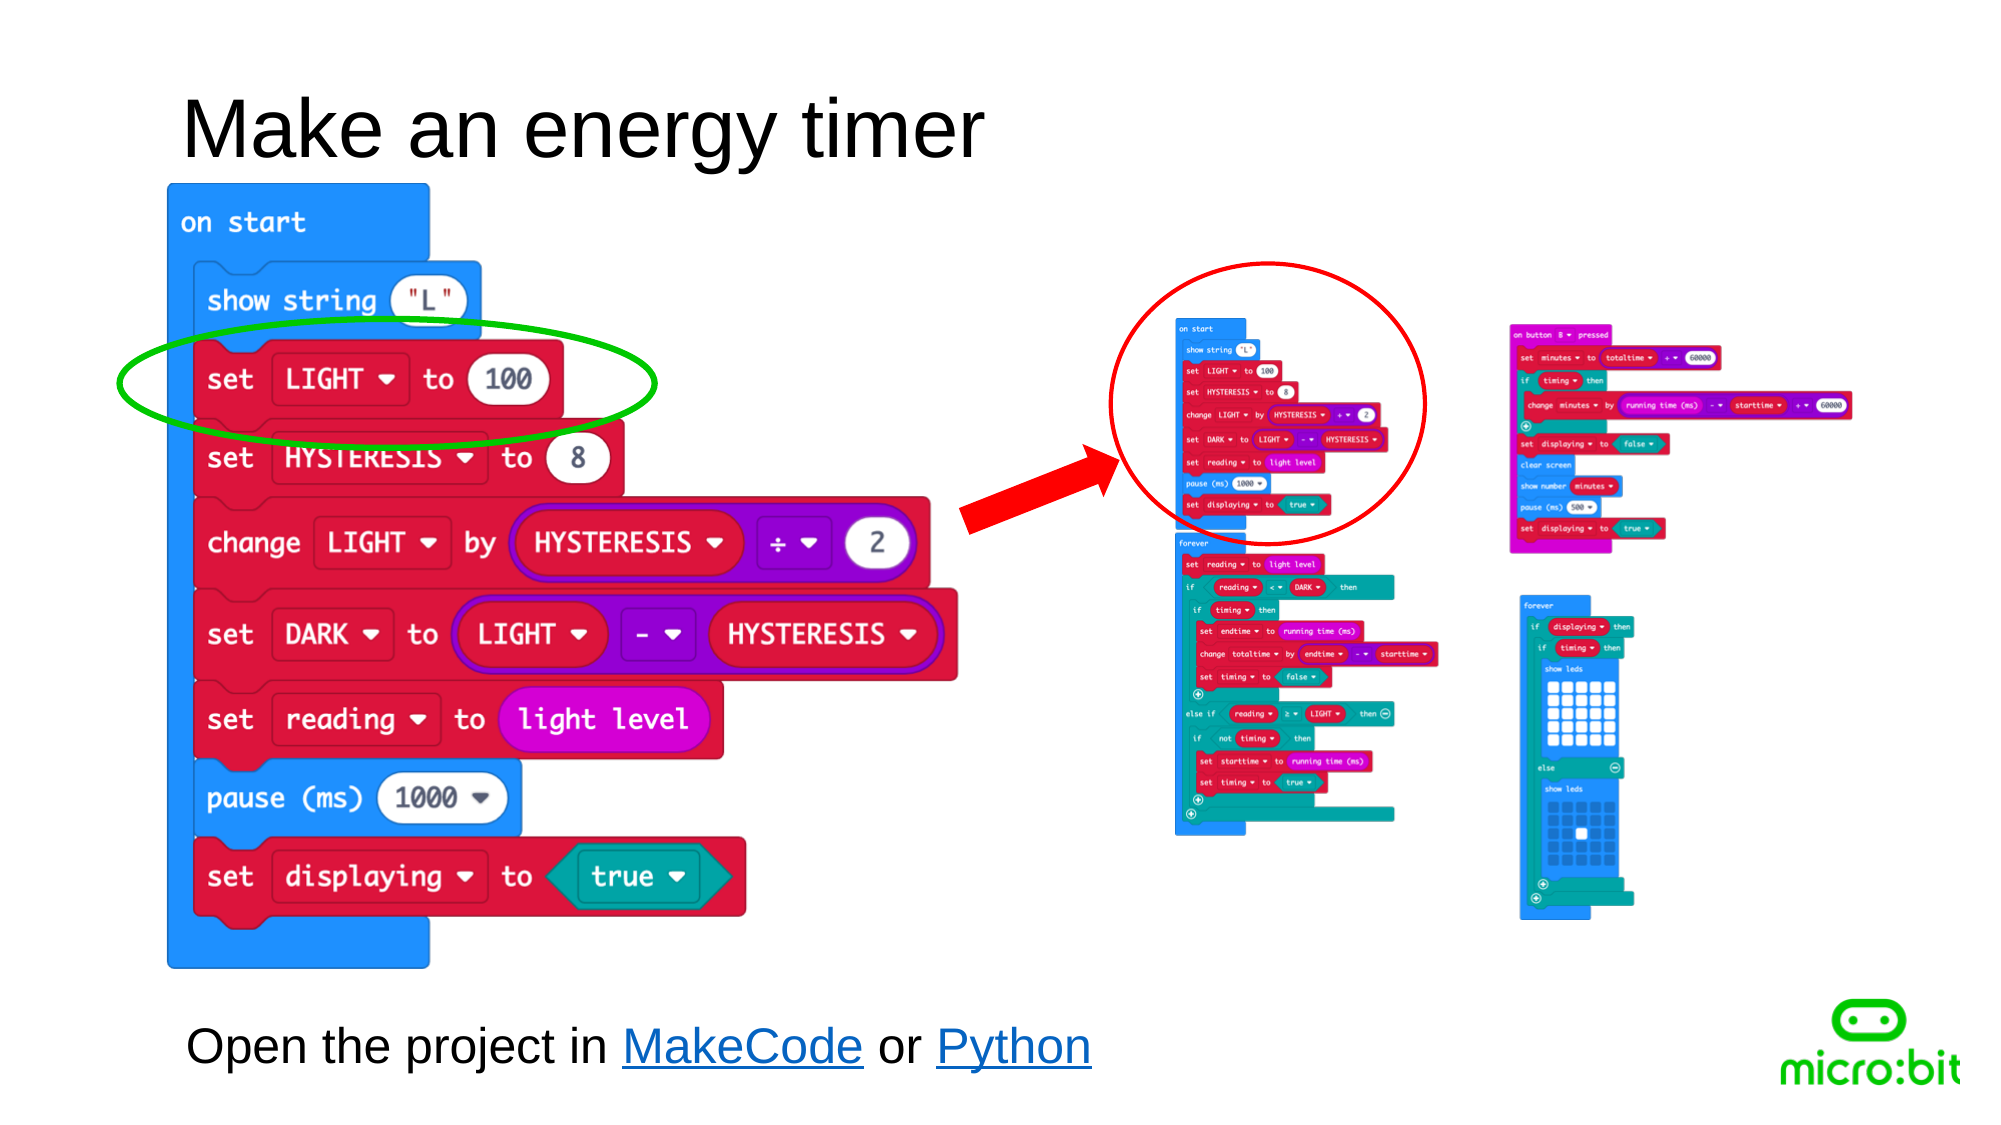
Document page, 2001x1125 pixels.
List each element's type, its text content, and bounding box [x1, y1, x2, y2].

picture [1780, 998, 1960, 1086]
picture [165, 183, 1898, 978]
text_box Make an energy timer [166, 60, 1918, 884]
text_box [117, 347, 160, 420]
text_box [1181, 261, 1395, 317]
text_box Open the project in MakeCode or Python [171, 1005, 1107, 1081]
